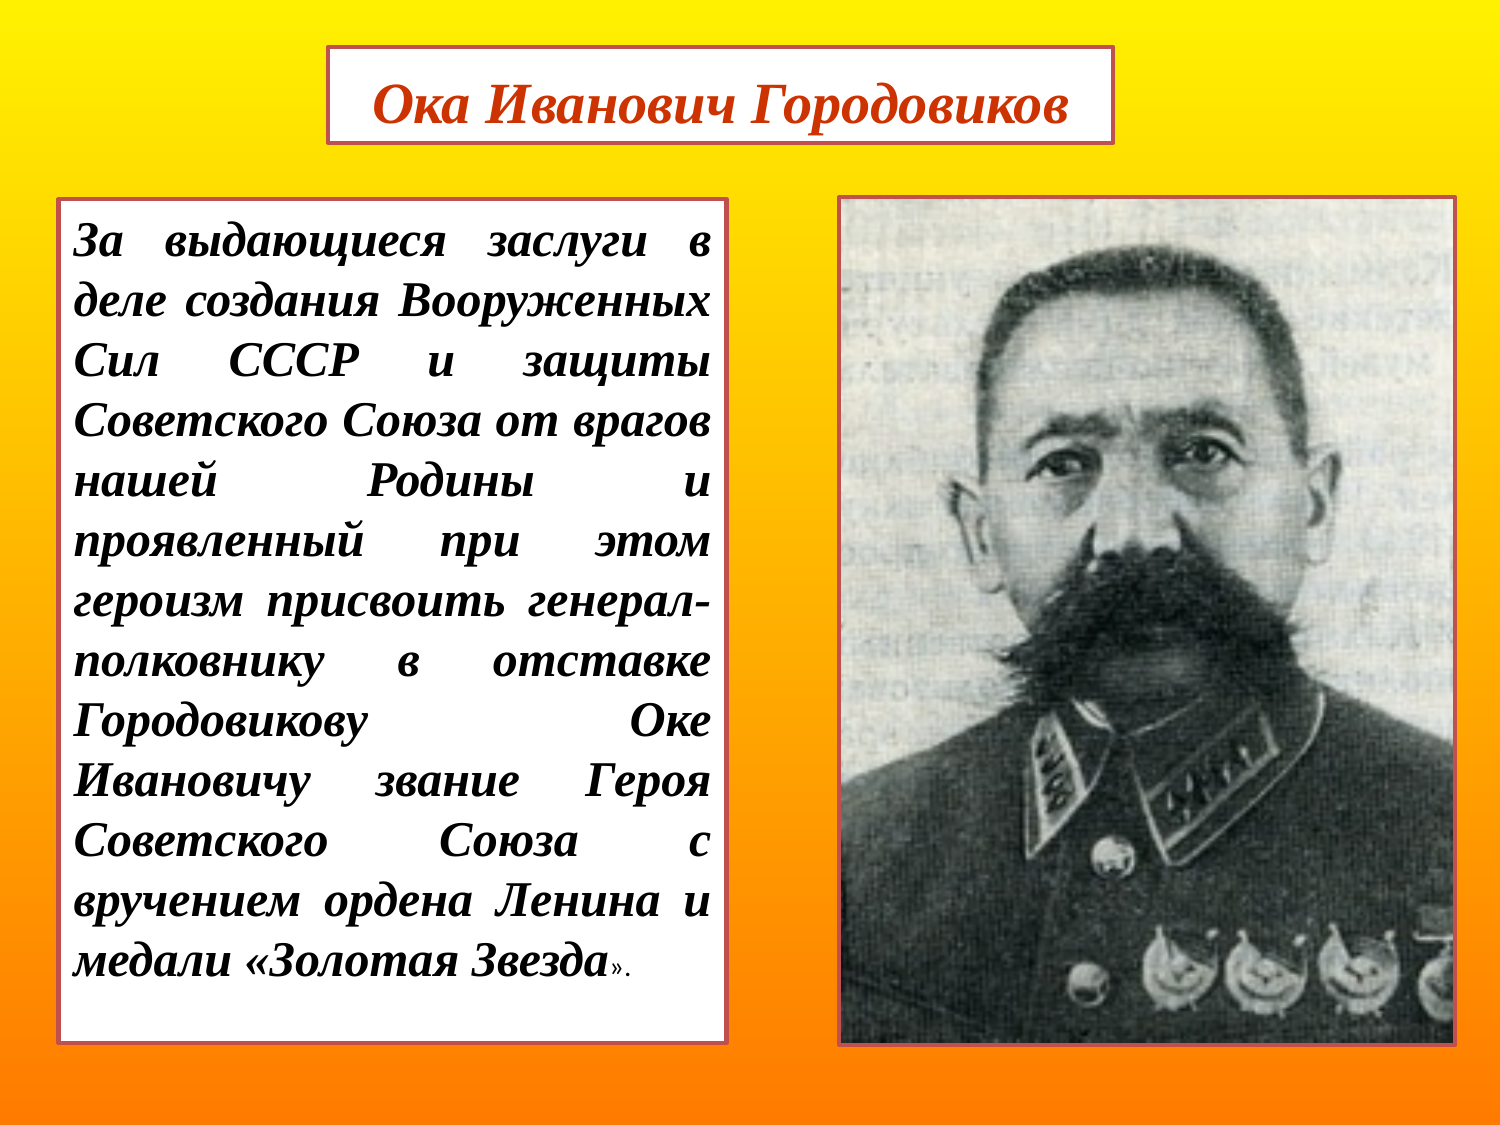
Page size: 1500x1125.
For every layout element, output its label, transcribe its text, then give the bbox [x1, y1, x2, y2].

list За выдающиеся заслуги в деле создания Вооруженных Сил СССР и защиты Советского Союза от врагов нашей Родины и проявленный при этом героизм присвоить генерал-полковнику в отставке Городовикову Оке Ивановичу звание Героя Советского Союза с вручением ордена Ленина и медали «Золотая Звезда». [56, 197, 729, 1045]
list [841, 198, 1454, 1043]
title Ока Иванович Городовиков [326, 45, 1115, 145]
